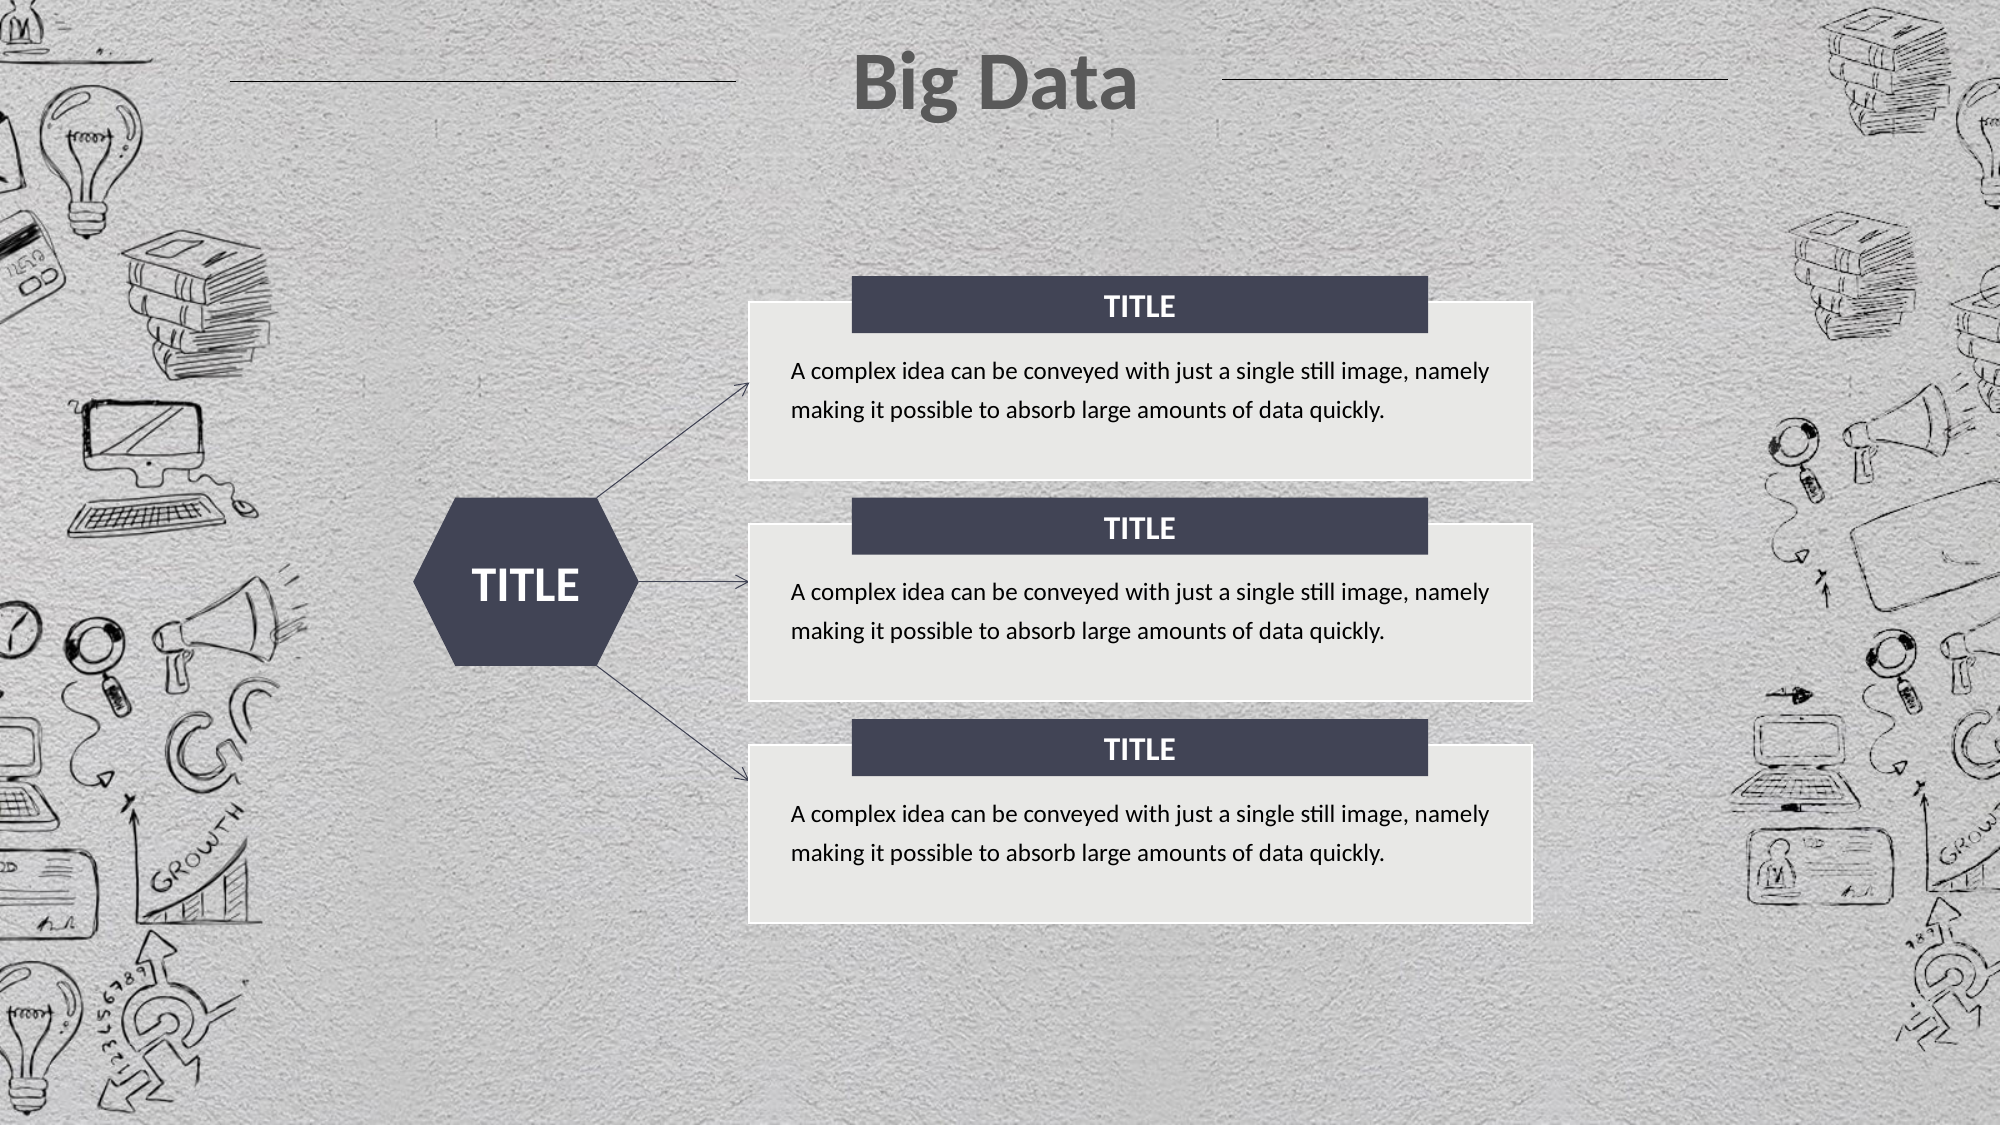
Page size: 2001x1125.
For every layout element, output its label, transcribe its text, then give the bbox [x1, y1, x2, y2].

text_box TITLE [851, 497, 1429, 556]
text_box TITLE [851, 718, 1429, 777]
picture [0, 0, 2000, 1125]
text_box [596, 665, 750, 782]
text_box [748, 301, 1533, 481]
text_box [748, 744, 1533, 924]
text_box TITLE [412, 496, 640, 667]
text_box A complex idea can be conveyed with just a single still image, namely making it possible to absorb large amounts of data quickly. [775, 781, 1521, 874]
text_box [748, 523, 1533, 702]
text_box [596, 382, 750, 498]
text_box A complex idea can be conveyed with just a single still image, namely making it possible to absorb large amounts of data quickly. [775, 338, 1521, 431]
text_box A complex idea can be conveyed with just a single still image, namely making it possible to absorb large amounts of data quickly. [775, 559, 1521, 653]
text_box TITLE [851, 275, 1429, 334]
